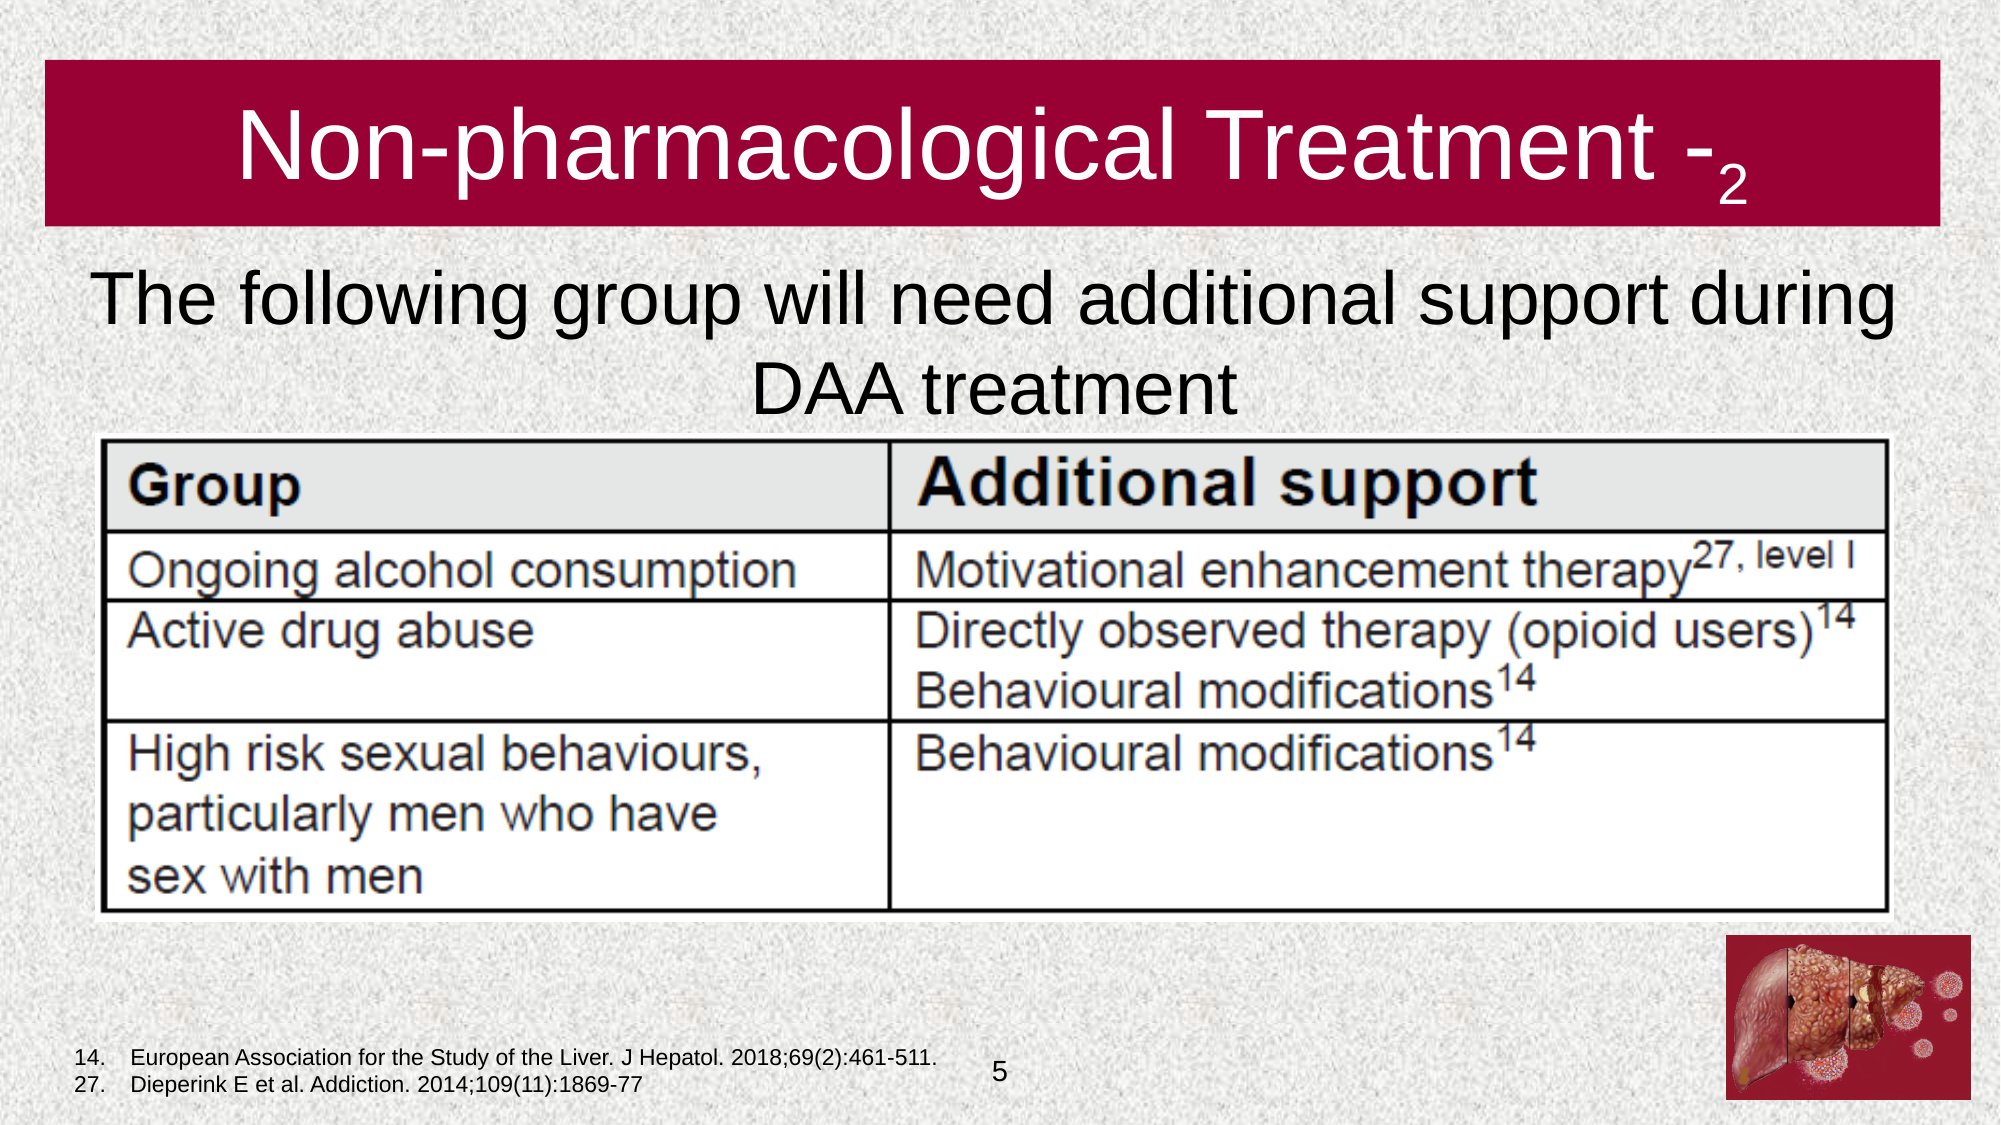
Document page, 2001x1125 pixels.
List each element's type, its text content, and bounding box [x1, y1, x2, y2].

picture [0, 0, 2001, 1125]
text_box Non-pharmacological Treatment -2 [45, 59, 1941, 227]
title The following group will need additional support during DAA treatment [48, 246, 1941, 434]
text_box European Association for the Study of the Liver. J Hepatol. 2018;69(2):461-511. Dieperink E et al. Addiction. 2014;109(11):1869-77 [57, 1038, 1239, 1102]
